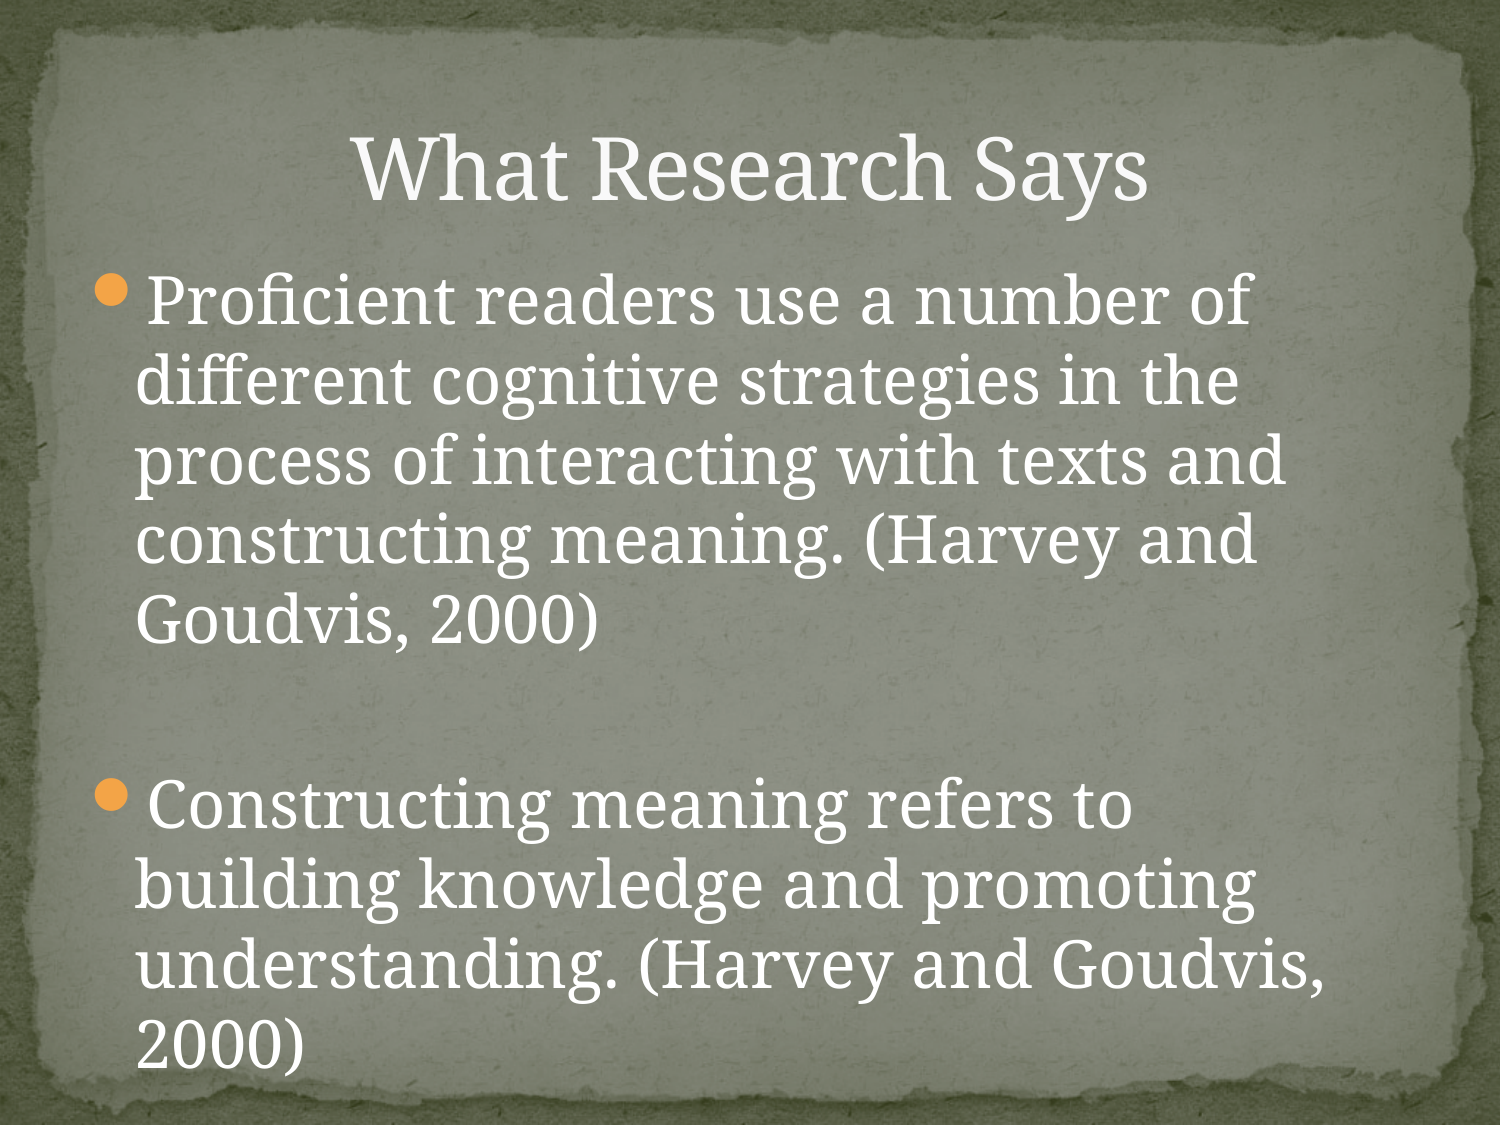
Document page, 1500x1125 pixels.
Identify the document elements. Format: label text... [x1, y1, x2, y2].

list Proficient readers use a number of different cognitive strategies in the process of interacting with texts and constructing meaning. (Harvey and Goudvis, 2000) Constructing meaning refers to building knowledge and promoting understanding. (Harvey and Goudvis, 2000) [74, 249, 1426, 1001]
title What Research Says [74, 24, 1425, 225]
